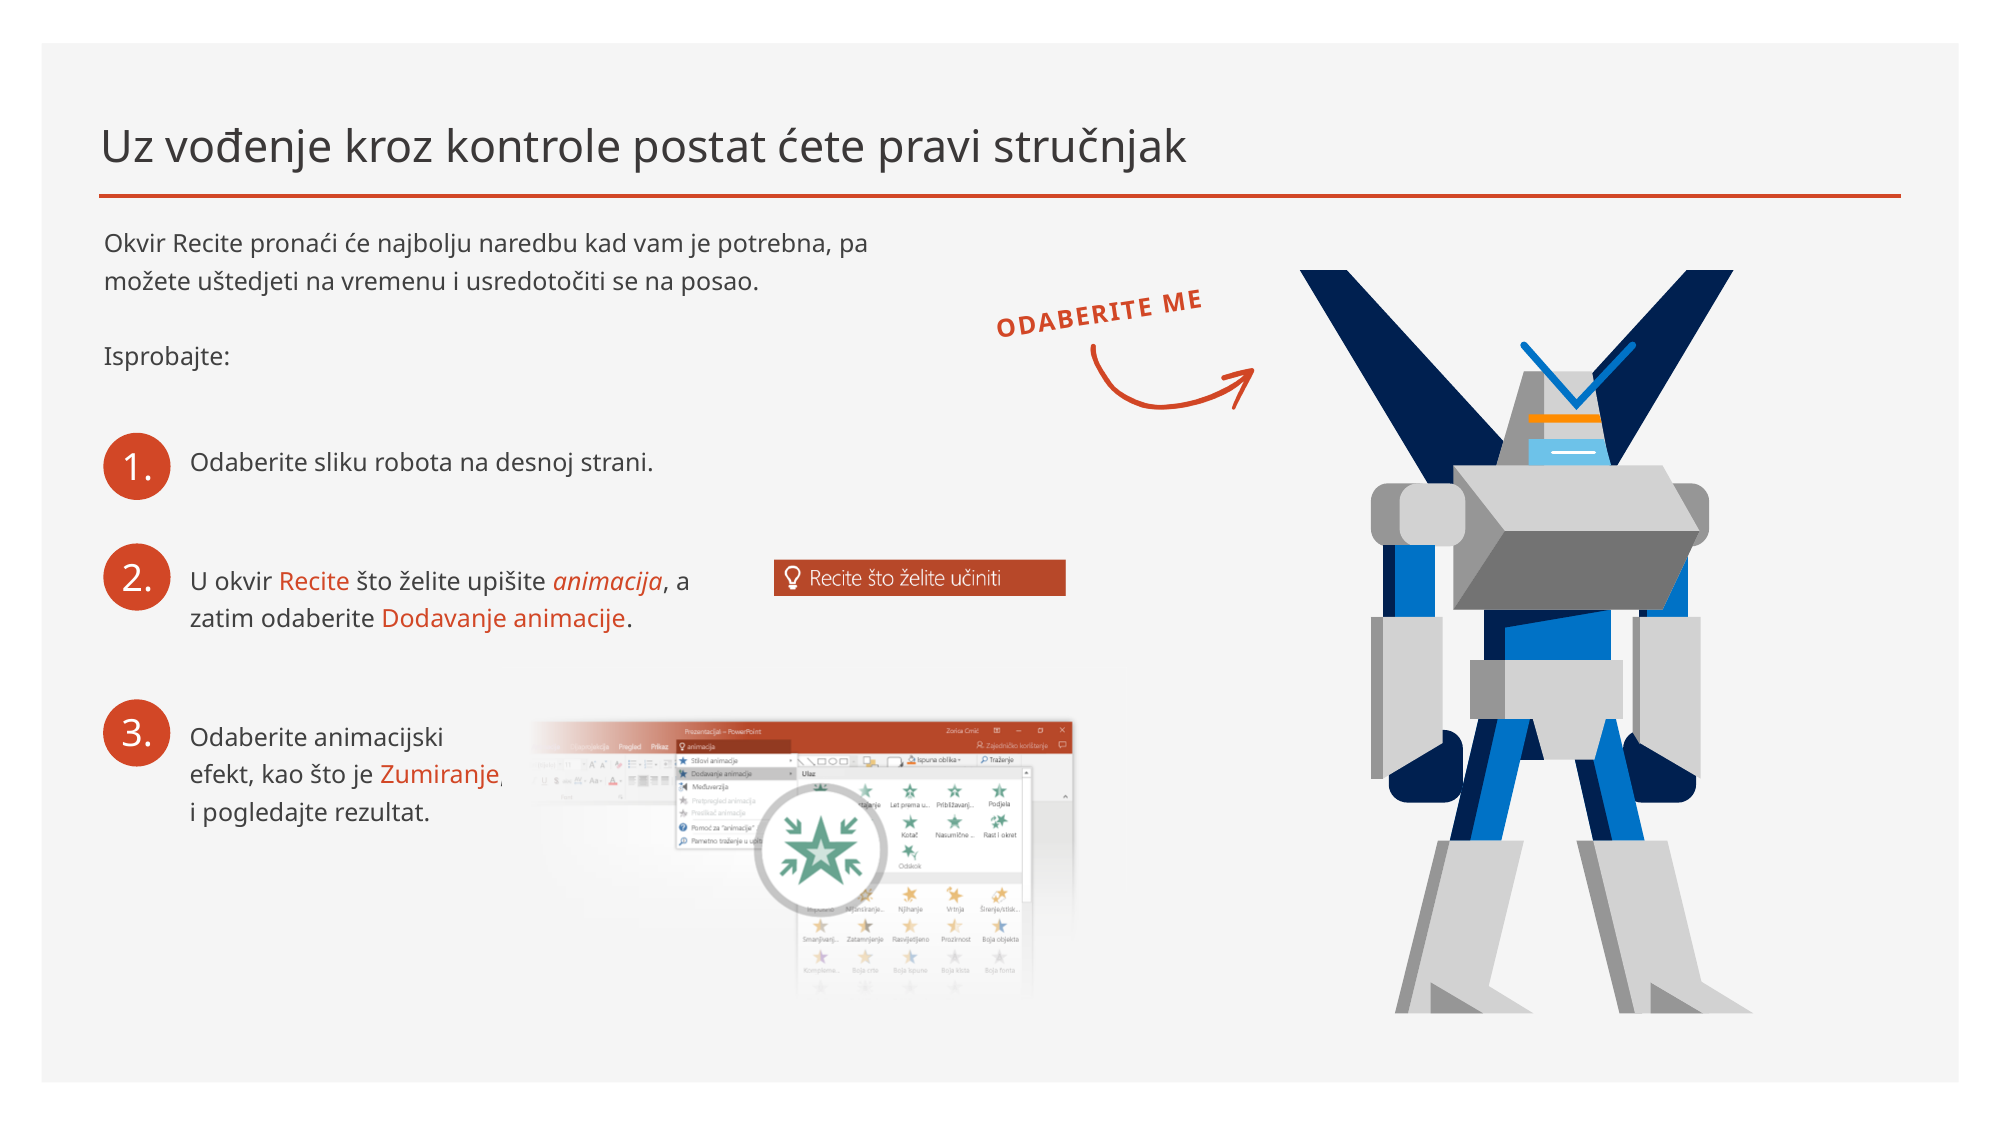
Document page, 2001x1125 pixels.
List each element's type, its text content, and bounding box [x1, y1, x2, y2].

picture [1297, 269, 1754, 1014]
text_box Odaberite animacijski efekt, kao što je Zumiranje, i pogledajte rezultat. [174, 706, 502, 944]
text_box U okvir Recite što želite upišite animacija, a zatim odaberite Dodavanje animacije. [174, 550, 750, 700]
text_box Okvir Recite pronaći će najbolju naredbu kad vam je potrebna, pa možete uštedjeti na vremenu i usredotočiti se na posao. Isprobajte: [88, 212, 928, 416]
picture [774, 559, 1066, 596]
text_box ODABERITE ME [987, 274, 1205, 379]
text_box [91, 543, 184, 611]
text_box Odaberite sliku robota na desnoj strani. [174, 439, 687, 517]
picture [1076, 274, 1275, 466]
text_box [91, 432, 184, 500]
picture [502, 667, 1127, 1068]
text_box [91, 699, 183, 767]
title Uz vođenje kroz kontrole postat ćete pravi stručnjak [85, 73, 1214, 179]
